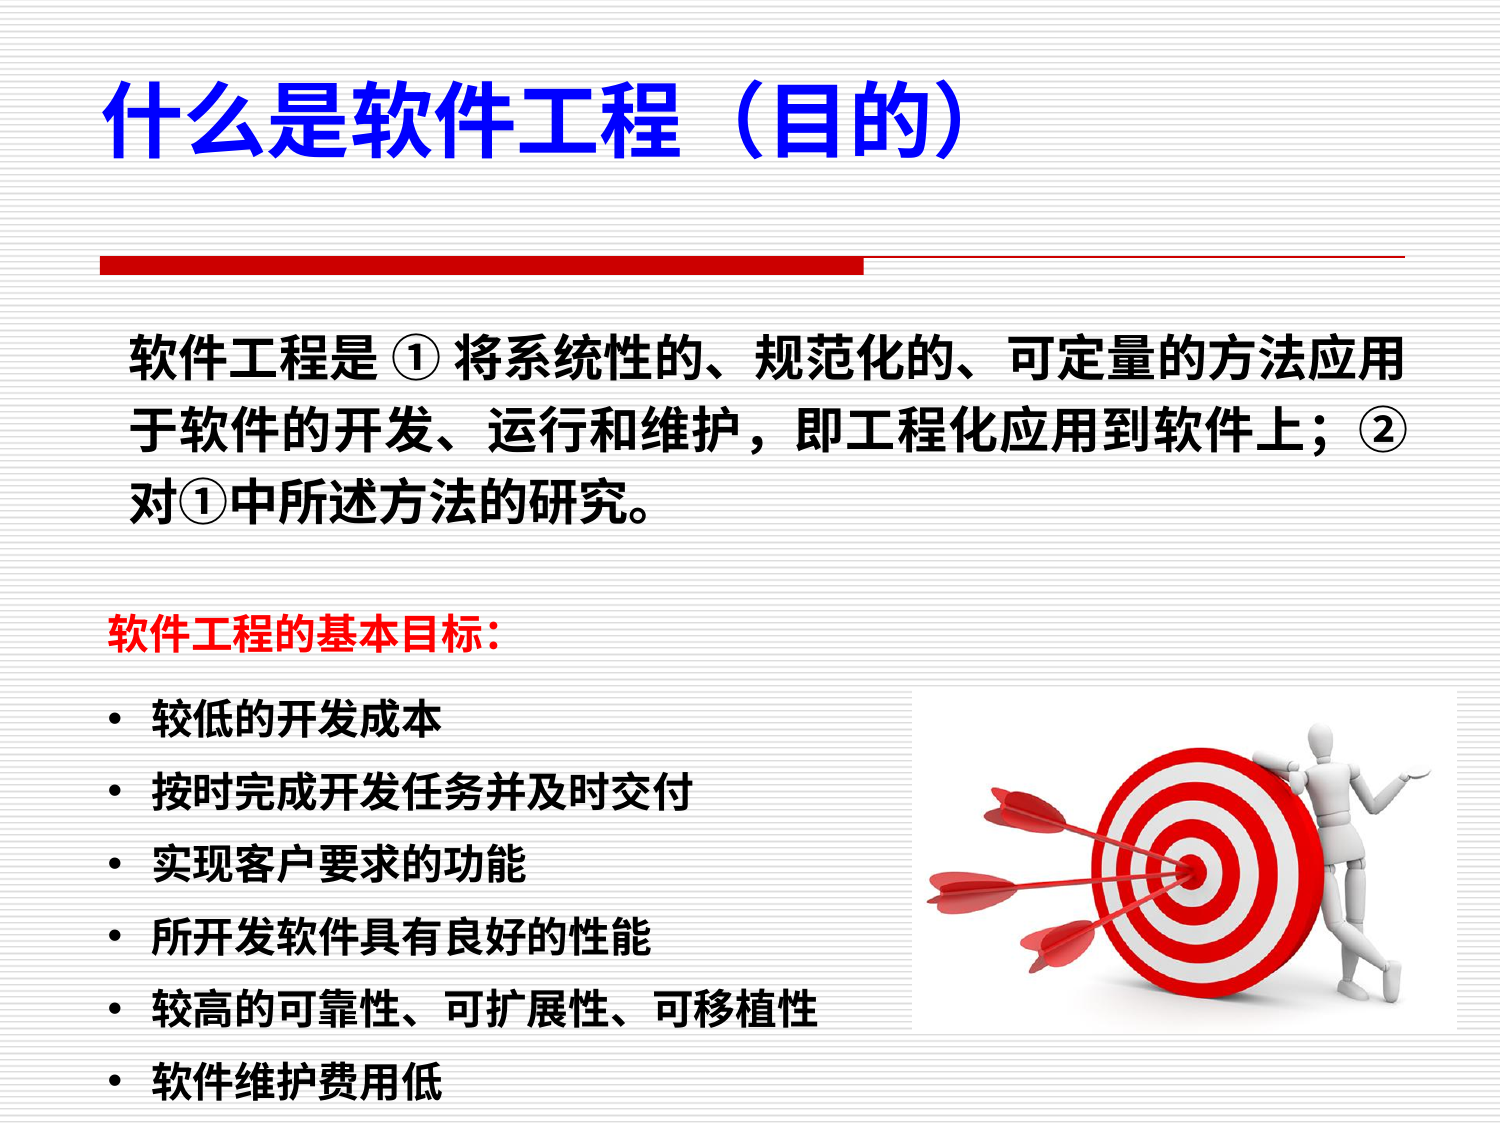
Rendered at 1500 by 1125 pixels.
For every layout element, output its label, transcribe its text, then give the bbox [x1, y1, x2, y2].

picture [0, 0, 1500, 1125]
text_box 软件工程是 ① 将系统性的、规范化的、可定量的方法应用于软件的开发、运行和维护，即工程化应用到软件上；② 对①中所述方法的研究。 [92, 296, 1444, 549]
text_box 什么是软件工程（目的） [85, 60, 1500, 170]
text_box 软件工程的基本目标： 较低的开发成本 按时完成开发任务并及时交付 实现客户要求的功能 所开发软件具有良好的性能 较高的可靠性、可扩展性、可移植性 软件维护费用低 [92, 590, 937, 1113]
